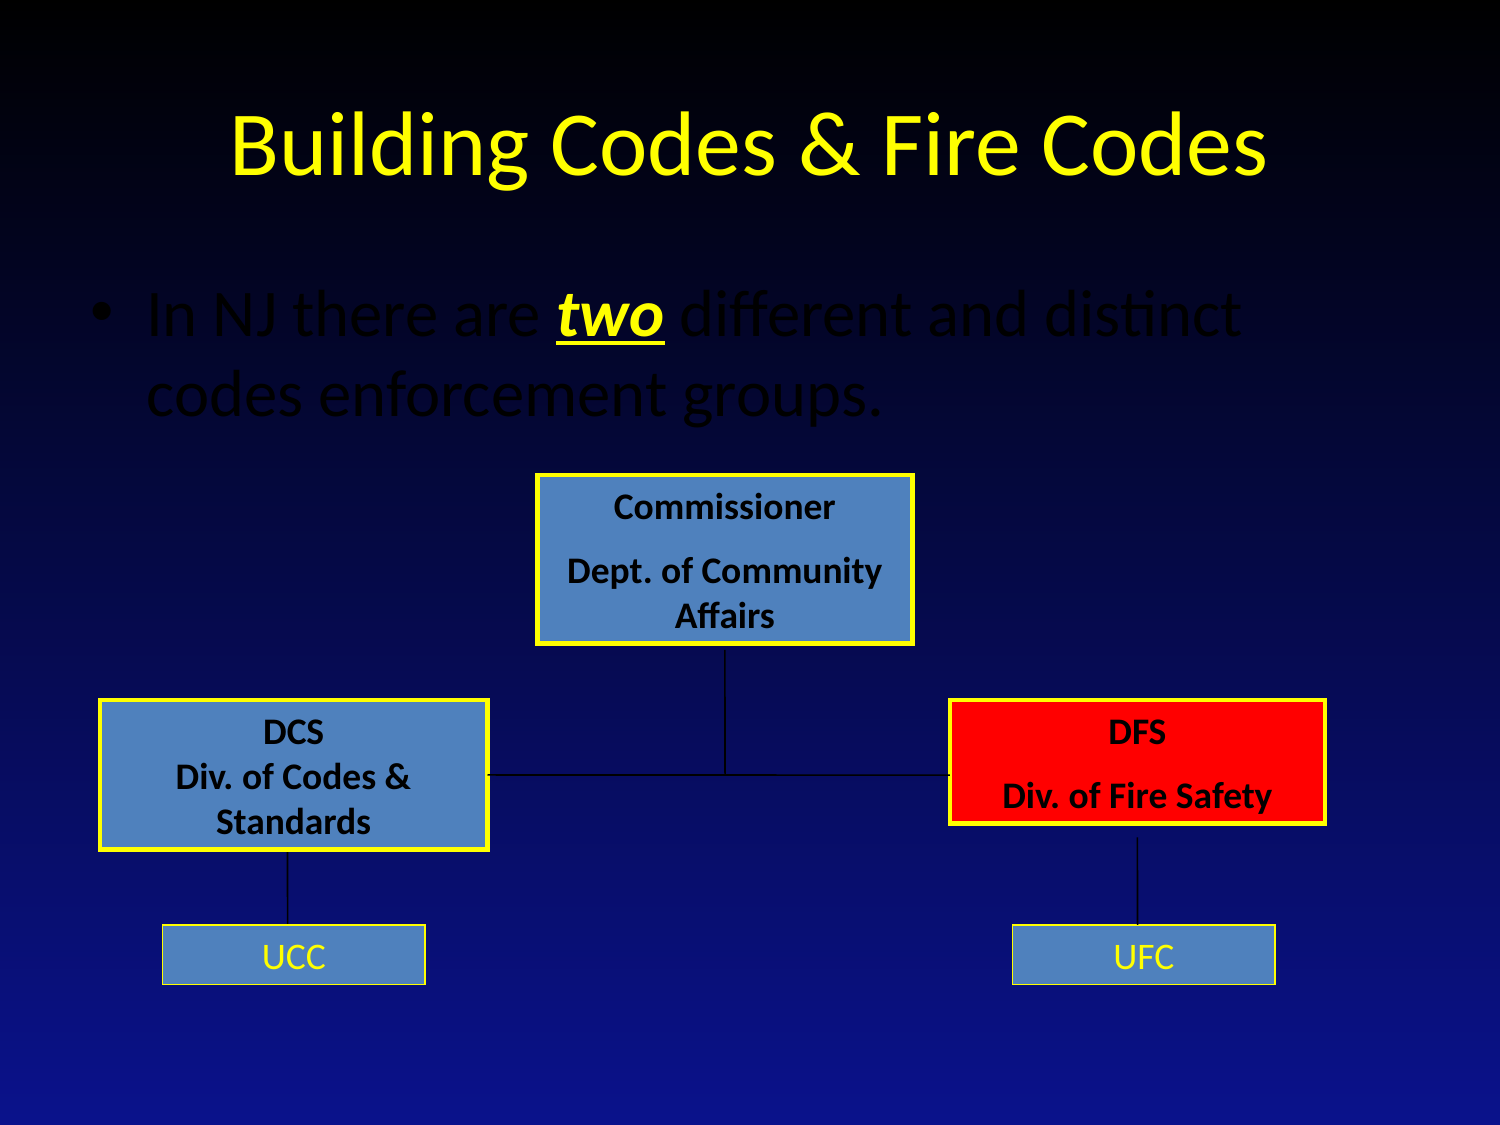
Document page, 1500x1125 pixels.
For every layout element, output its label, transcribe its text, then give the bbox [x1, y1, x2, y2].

text_box DFS Div. of Fire Safety [949, 699, 1325, 824]
text_box DCS Div. of Codes & Standards [99, 699, 488, 850]
text_box Commissioner Dept. of Community Affairs [537, 474, 913, 644]
text_box UCC [162, 924, 425, 985]
list In NJ there are two different and distinct codes enforcement groups. [75, 262, 1425, 1005]
text_box UFC [1012, 924, 1275, 985]
title Building Codes & Fire Codes [75, 45, 1425, 233]
